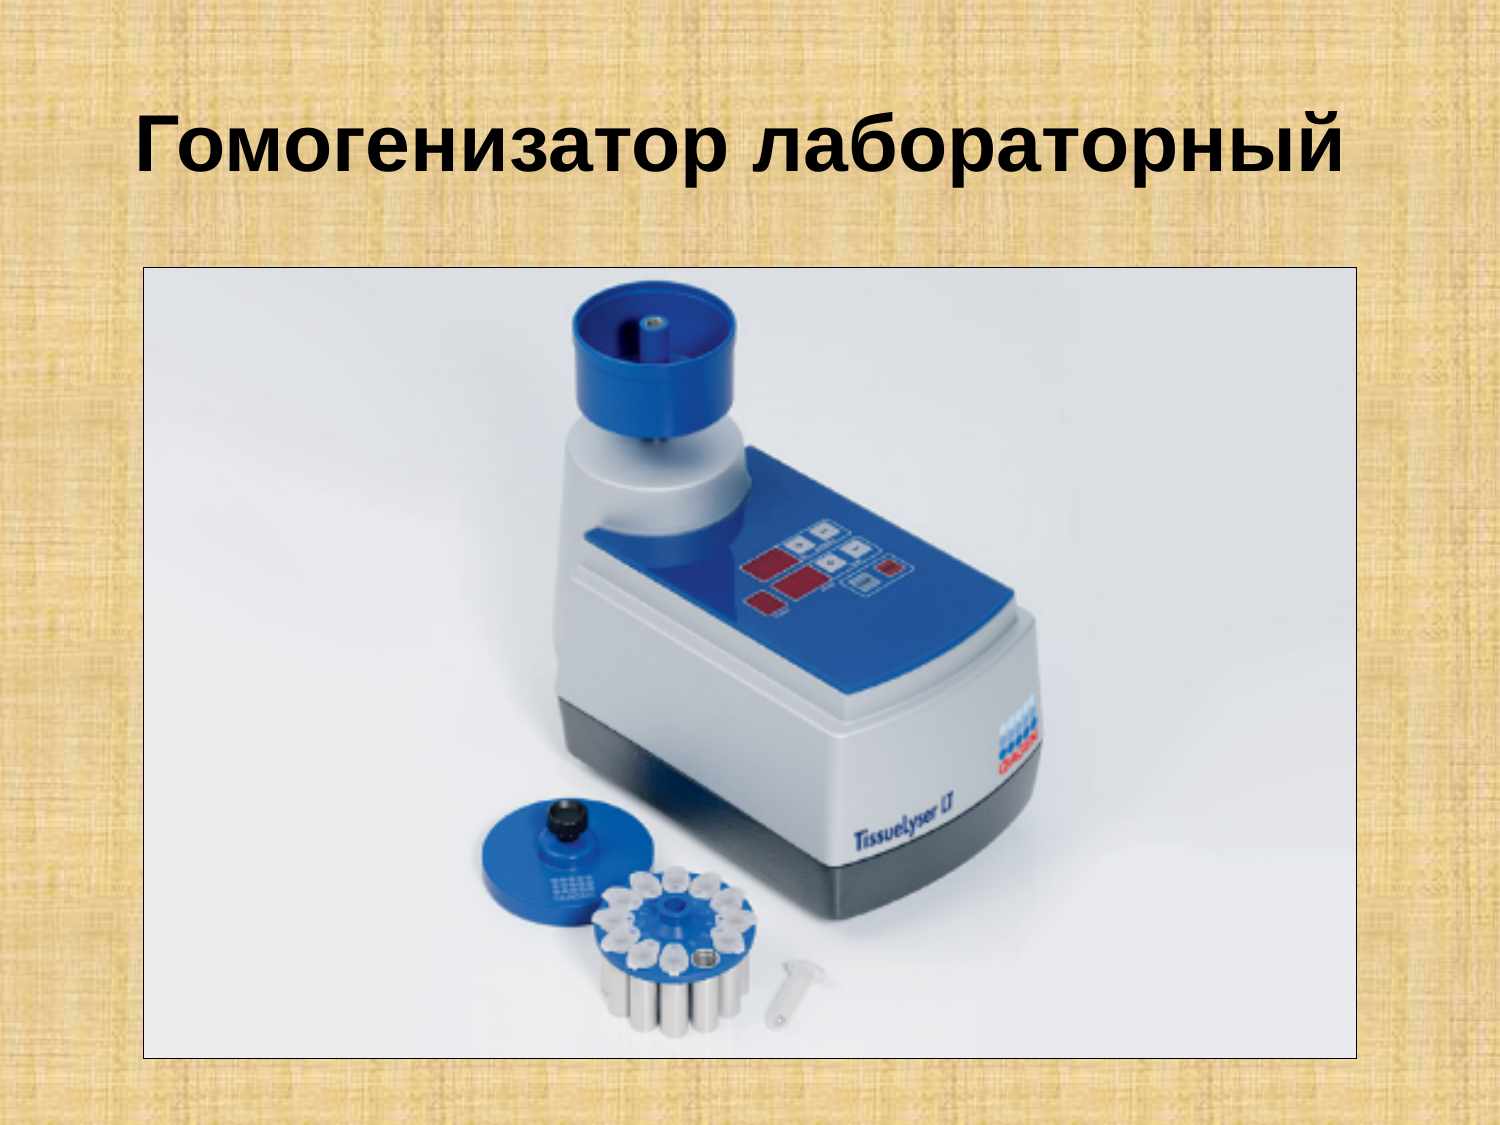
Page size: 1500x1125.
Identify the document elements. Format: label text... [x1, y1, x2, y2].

picture [0, 0, 1500, 1125]
title Гомогенизатор лабораторный [75, 45, 1425, 233]
